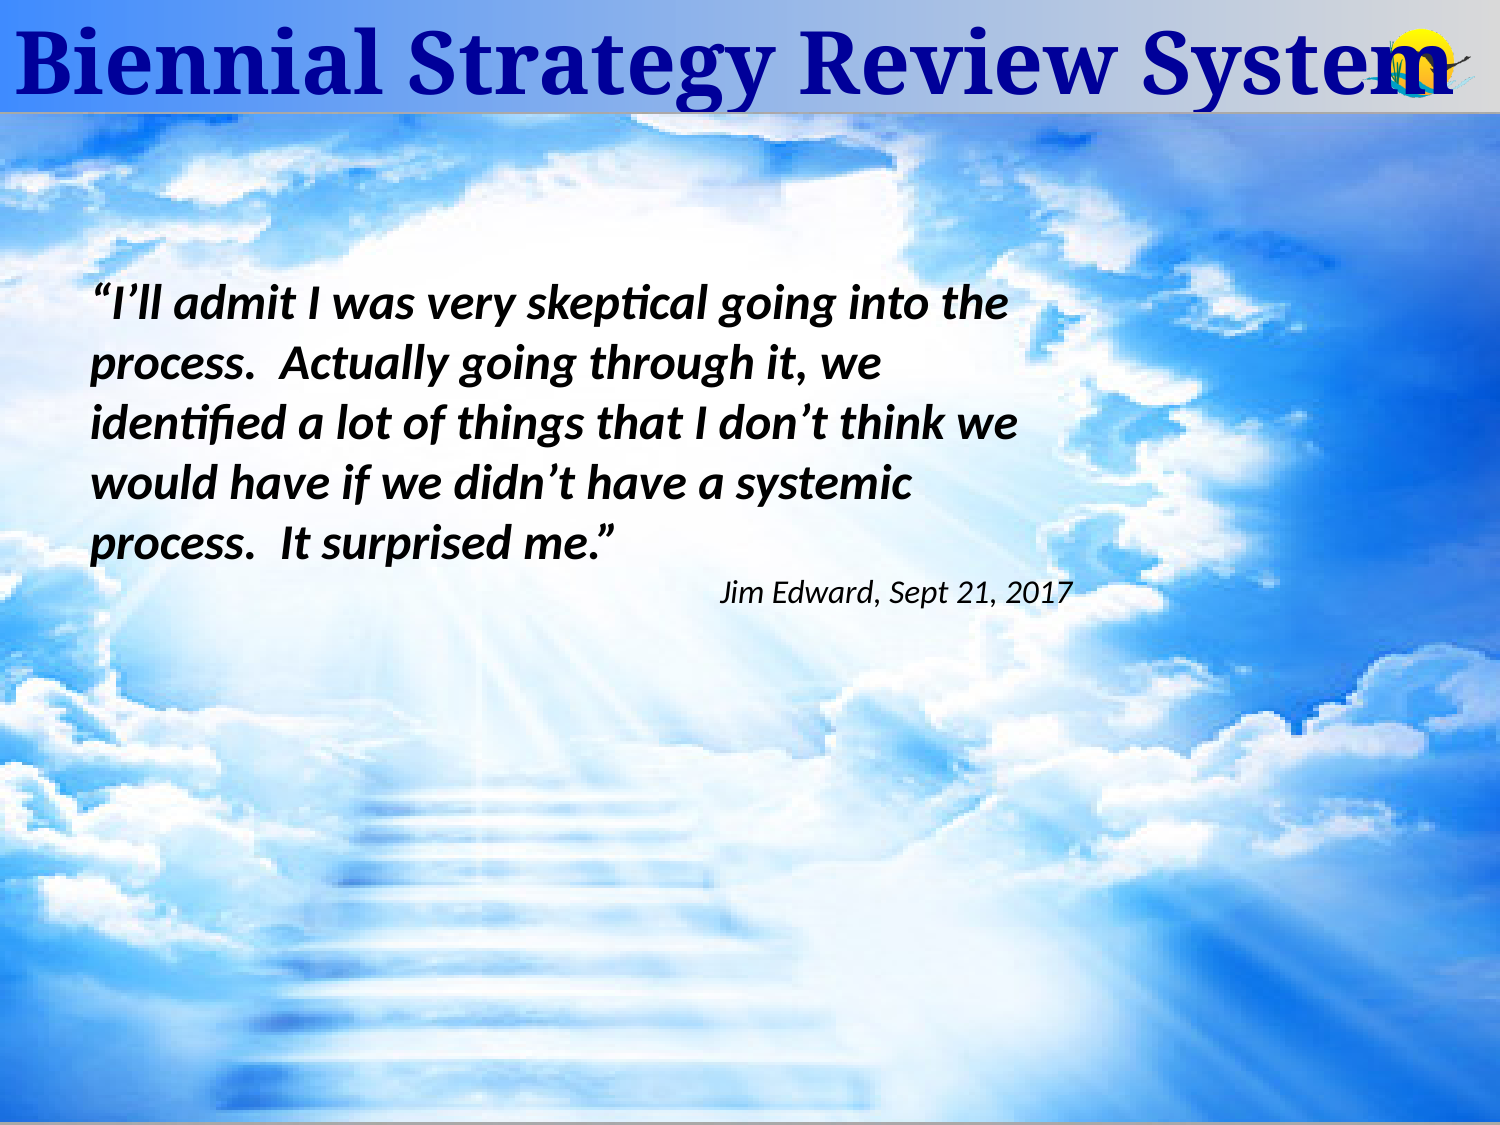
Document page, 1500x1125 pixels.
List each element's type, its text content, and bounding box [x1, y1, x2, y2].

text_box Biennial Strategy Review System [0, 0, 1500, 111]
picture [0, 112, 1500, 1125]
